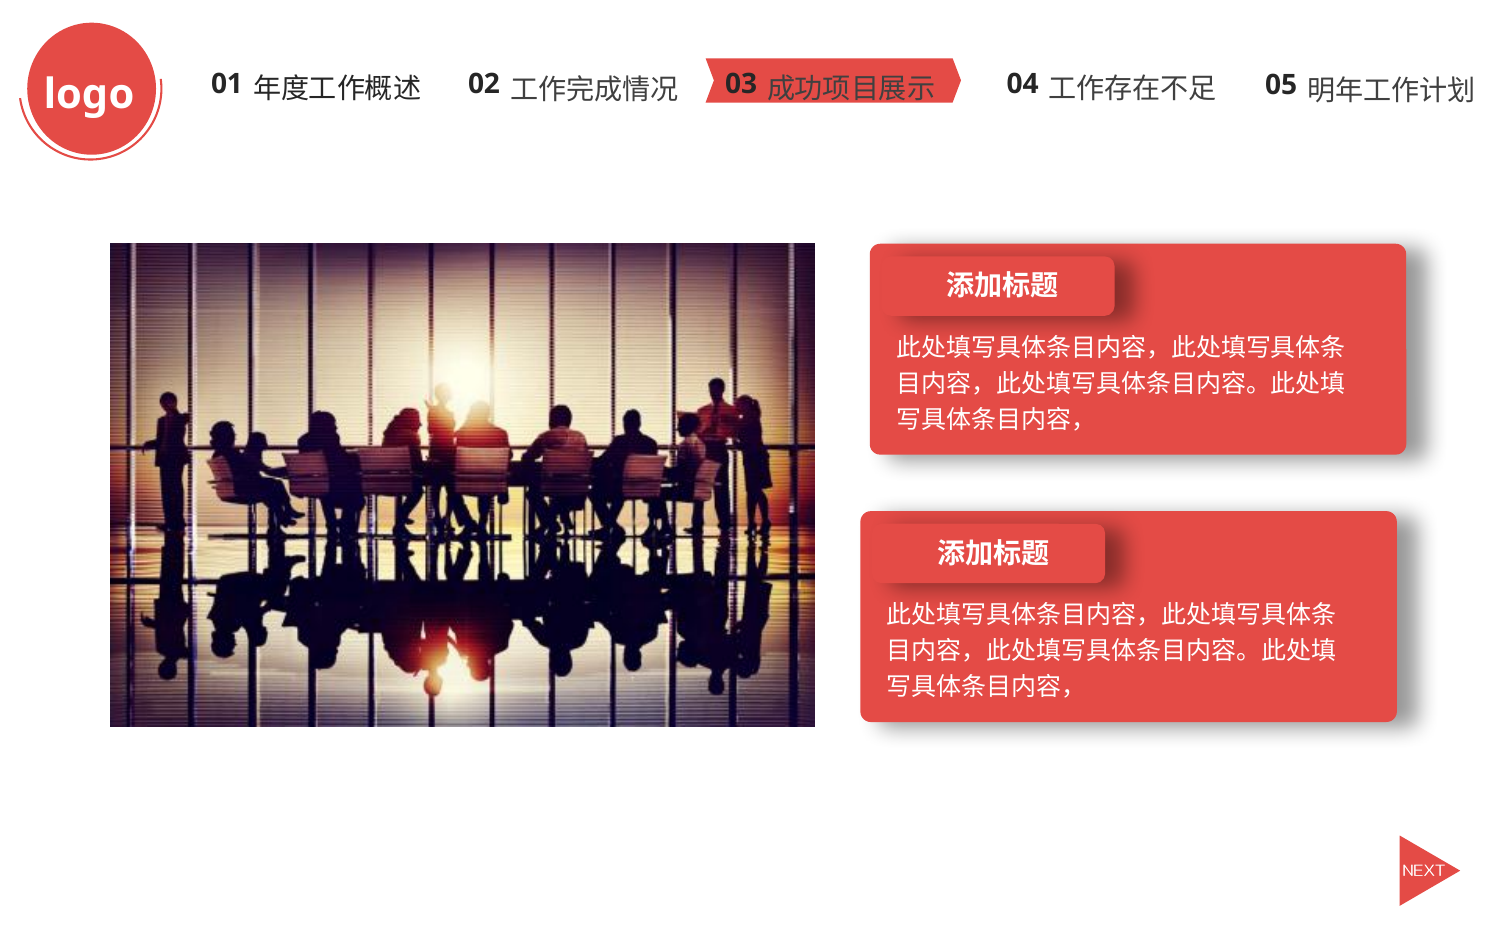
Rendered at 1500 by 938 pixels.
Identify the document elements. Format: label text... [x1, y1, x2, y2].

text_box [879, 254, 1117, 318]
text_box [867, 241, 1409, 457]
text_box 添加标题 [931, 260, 1074, 309]
text_box [869, 521, 1108, 585]
text_box 添加标题 [922, 527, 1064, 577]
text_box 05 [1250, 59, 1314, 209]
text_box 03 [710, 57, 774, 208]
text_box 04 [991, 57, 1056, 208]
text_box 成功项目展示 [736, 46, 966, 112]
text_box [858, 509, 1399, 725]
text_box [1, 0, 180, 178]
text_box 02 [453, 58, 517, 208]
text_box 01 [196, 58, 260, 208]
text_box 此处填写具体条目内容，此处填写具体条目内容，此处填写具体条目内容。此处填写具体条目内容， [881, 318, 1367, 441]
picture [110, 243, 815, 727]
text_box [1399, 835, 1461, 906]
text_box 明年工作计划 [1276, 48, 1500, 114]
text_box 工作存在不足 [1017, 46, 1248, 112]
text_box 年度工作概述 [222, 46, 452, 112]
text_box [8, 22, 170, 155]
text_box 此处填写具体条目内容，此处填写具体条目内容，此处填写具体条目内容。此处填写具体条目内容， [872, 585, 1357, 708]
text_box 工作完成情况 [479, 46, 709, 113]
